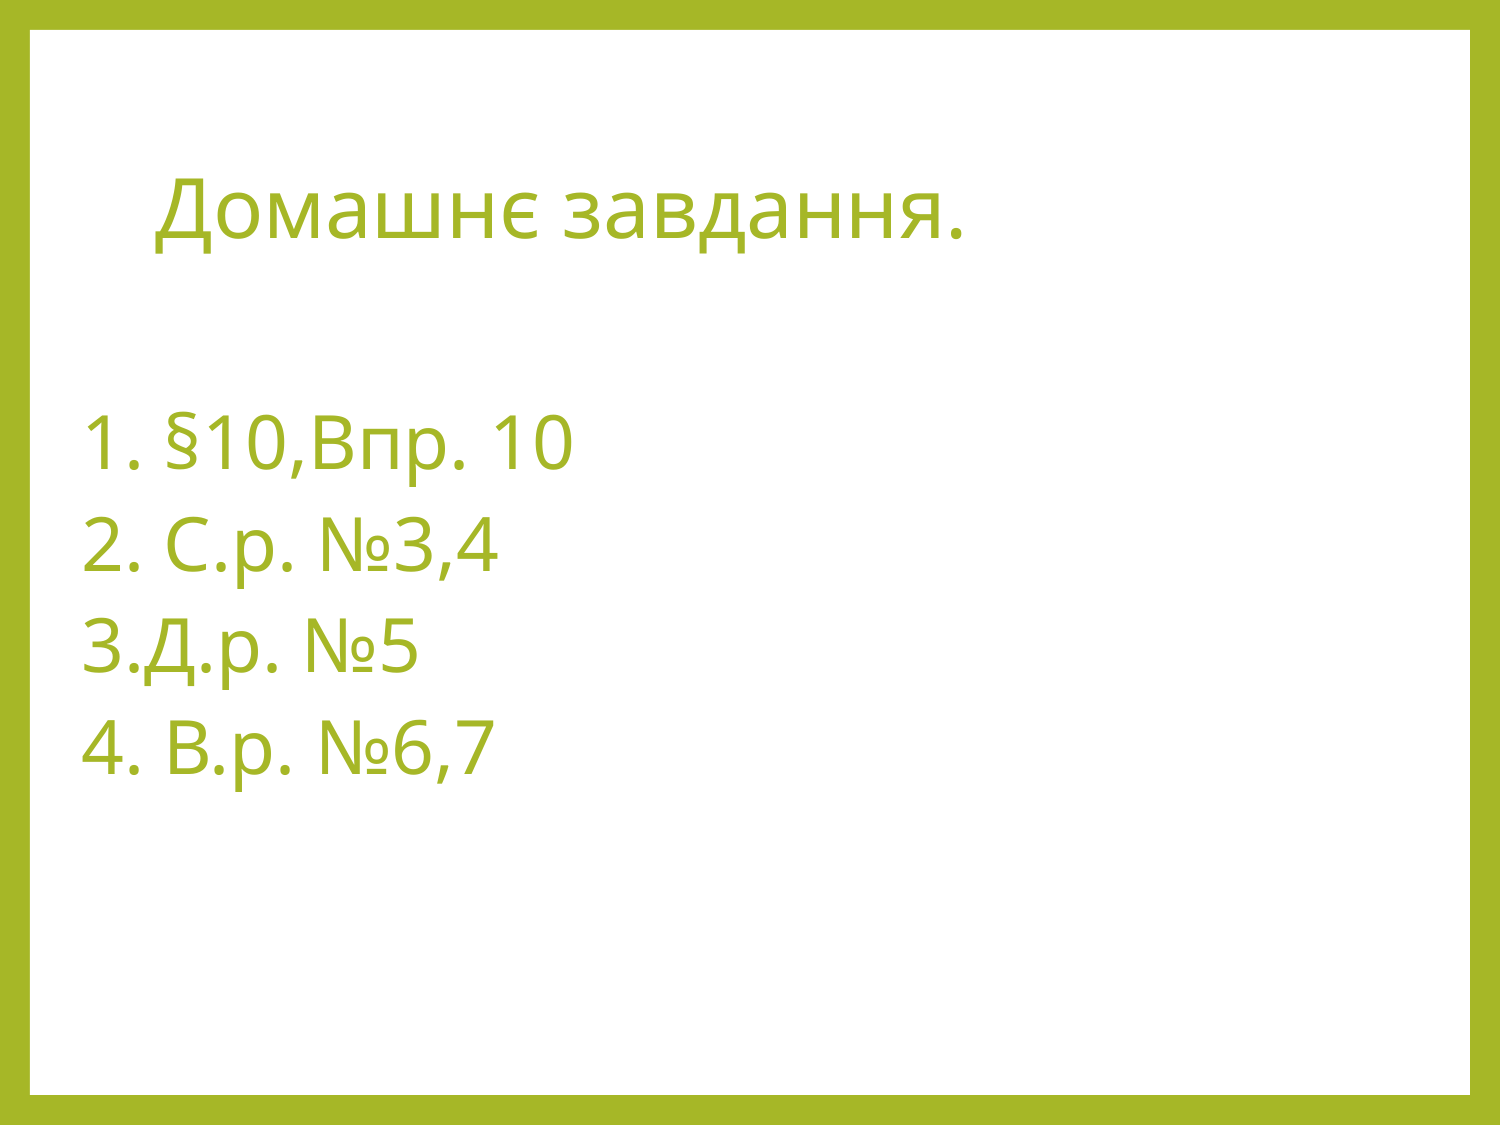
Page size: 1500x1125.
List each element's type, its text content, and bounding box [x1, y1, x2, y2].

title Домашнє завдання. [140, 99, 1356, 323]
list 1. §10,Впр. 10 2. С.р. №3,4 3.Д.р. №5 4. В.р. №6,7 [41, 397, 1359, 1005]
